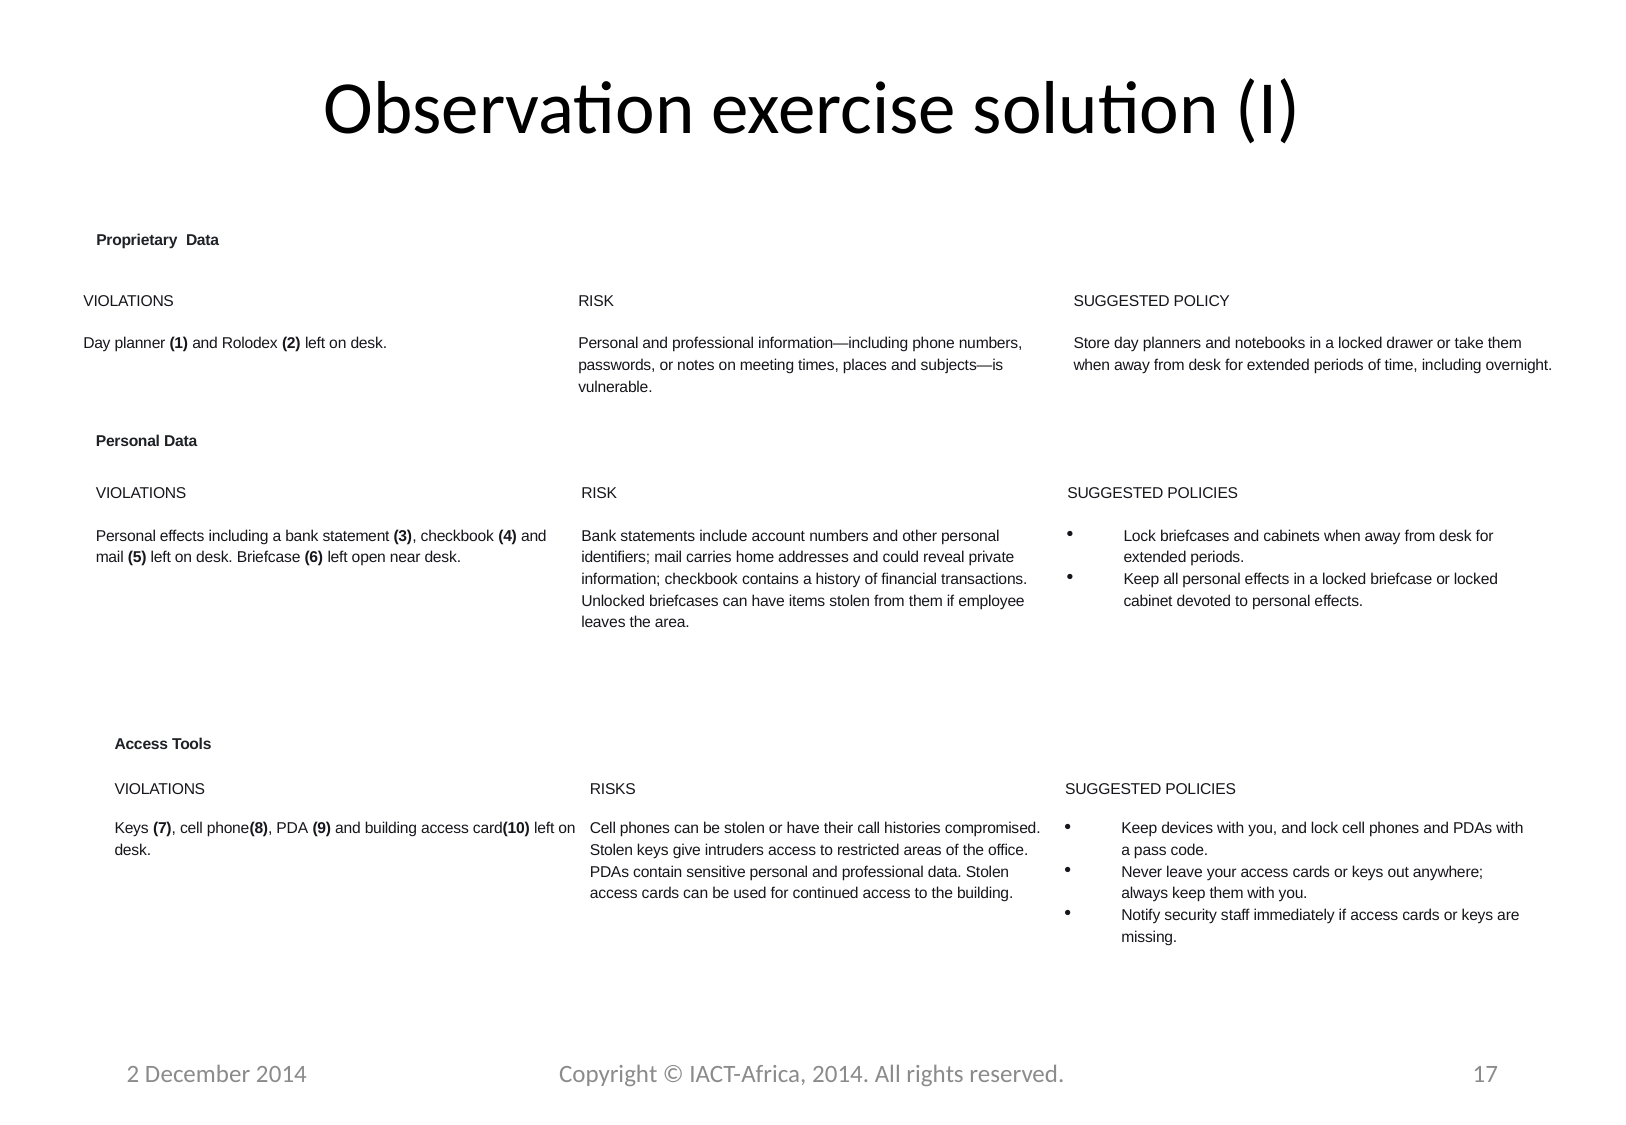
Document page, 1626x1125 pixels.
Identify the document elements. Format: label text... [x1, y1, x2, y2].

table_cell Personal and professional information—including phone numbers, passwords, or notes on meeting times, places and subjects—is vulnerable. [572, 324, 1067, 414]
footer Copyright © IACT-Africa, 2014. All rights reserved. [538, 1042, 1087, 1103]
table_cell Store day planners and notebooks in a locked drawer or take them when away from desk for extended periods of time, including overnight. [1067, 324, 1562, 437]
table_header Access Tools [108, 720, 1534, 764]
table_cell Day planner (1) and Rolodex (2) left on desk. [77, 324, 572, 437]
table_cell Keep devices with you, and lock cell phones and PDAs with a pass code. Never leave your access cards or keys out anywhere; always keep them with you. Notify security staff immediately if access cards or keys are missing. [1059, 809, 1534, 994]
table_cell VIOLATIONS [108, 764, 584, 809]
table_header VIOLATIONS [77, 274, 572, 324]
table_cell RISK [575, 465, 1061, 517]
table_header RISK [572, 274, 1067, 324]
table_cell SUGGESTED POLICIES [1059, 764, 1534, 809]
text_box Proprietary Data [81, 200, 234, 261]
title Observation exercise solution (I) [111, 0, 1514, 219]
table_cell SUGGESTED POLICIES [1061, 465, 1547, 517]
table_cell Personal effects including a bank statement (3), checkbook (4) and mail (5) left on desk. Briefcase (6) left open near desk. [90, 517, 575, 697]
table_header Personal Data [90, 414, 1547, 465]
table_cell Lock briefcases and cabinets when away from desk for extended periods. Keep all personal effects in a locked briefcase or locked cabinet devoted to personal effects. [1061, 517, 1547, 697]
table_header SUGGESTED POLICY [1067, 274, 1562, 324]
slide_number 17 [1147, 1042, 1514, 1103]
table_cell RISKS [584, 764, 1059, 809]
table_cell VIOLATIONS [90, 465, 575, 517]
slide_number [111, 1042, 478, 1103]
table_cell Bank statements include account numbers and other personal identifiers; mail carries home addresses and could reveal private information; checkbook contains a history of financial transactions. Unlocked briefcases can have items stolen from them if employee leaves the area. [575, 517, 1061, 697]
table_cell Cell phones can be stolen or have their call histories compromised. Stolen keys give intruders access to restricted areas of the office. PDAs contain sensitive personal and professional data. Stolen access cards can be used for continued access to the building. [584, 809, 1059, 994]
table_cell Keys (7), cell phone(8), PDA (9) and building access card(10) left on desk. [108, 809, 584, 994]
